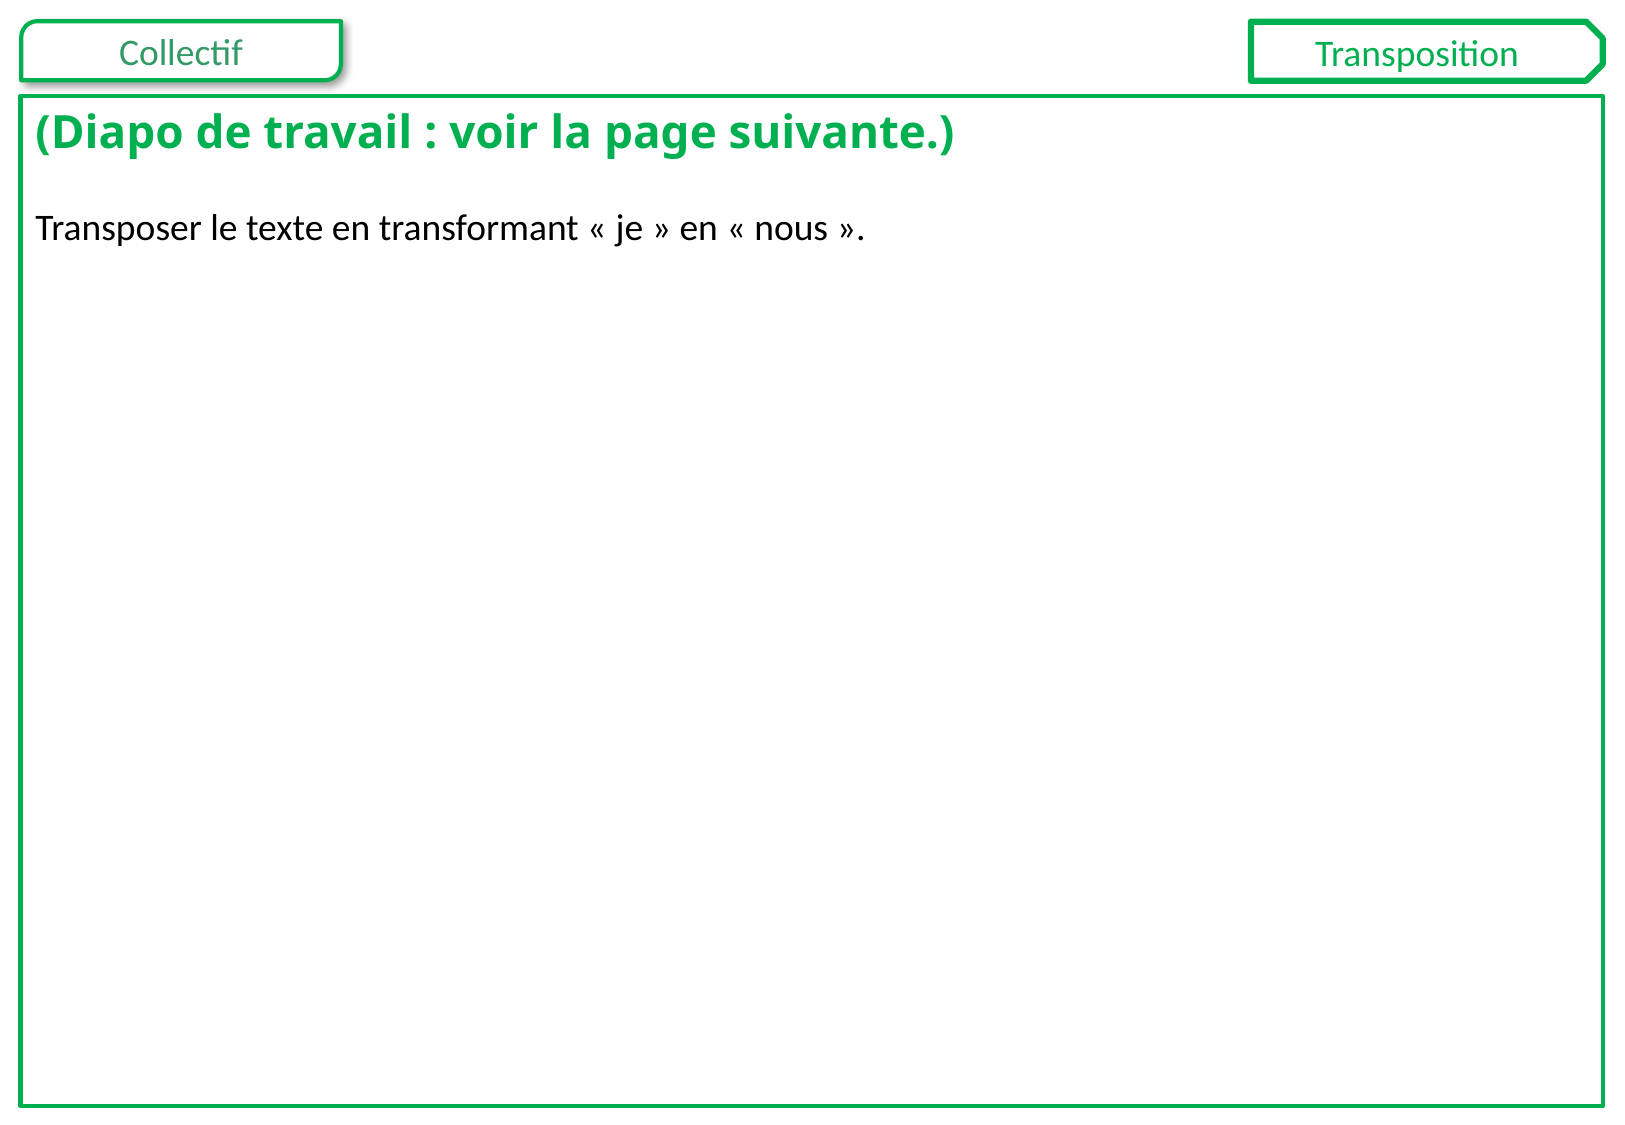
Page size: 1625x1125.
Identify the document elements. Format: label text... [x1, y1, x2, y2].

list (Diapo de travail : voir la page suivante.) Transposer le texte en transformant « je » en « nous ». [18, 94, 1605, 1108]
list Transposition [1250, 21, 1584, 81]
